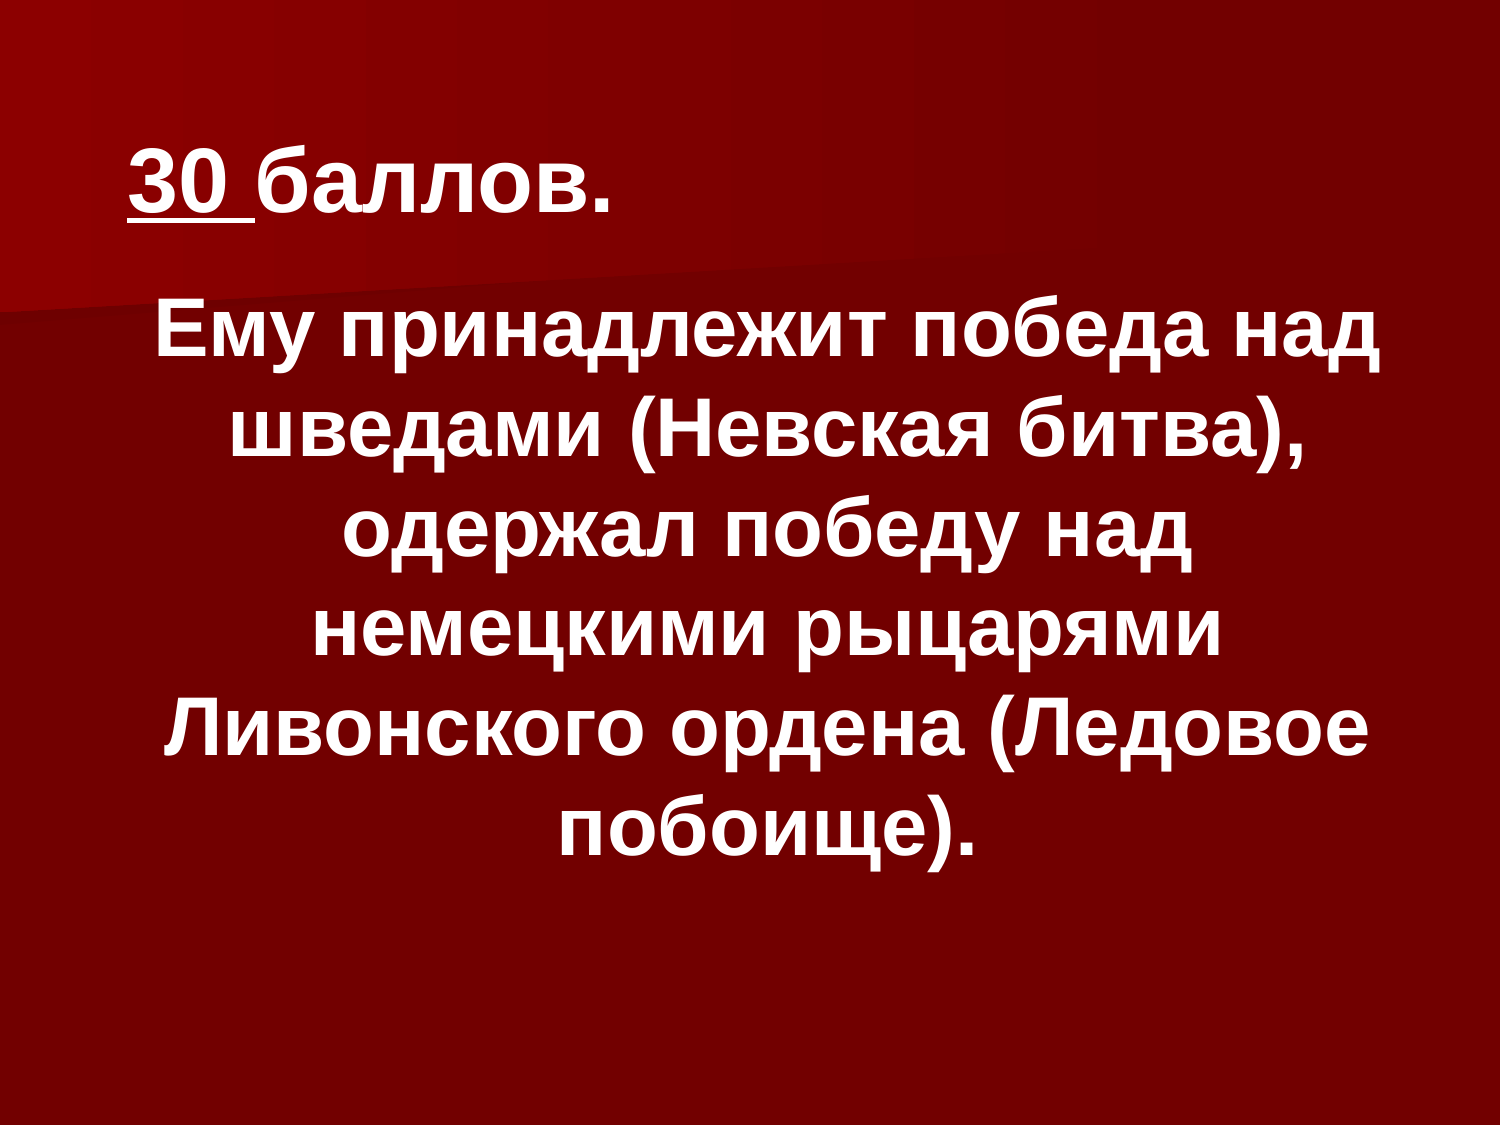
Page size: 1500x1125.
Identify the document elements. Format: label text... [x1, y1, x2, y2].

text_box 30 баллов. Ему принадлежит победа над шведами (Невская битва), одержал победу над немецкими рыцарями Ливонского ордена (Ледовое побоище). [112, 113, 1424, 880]
